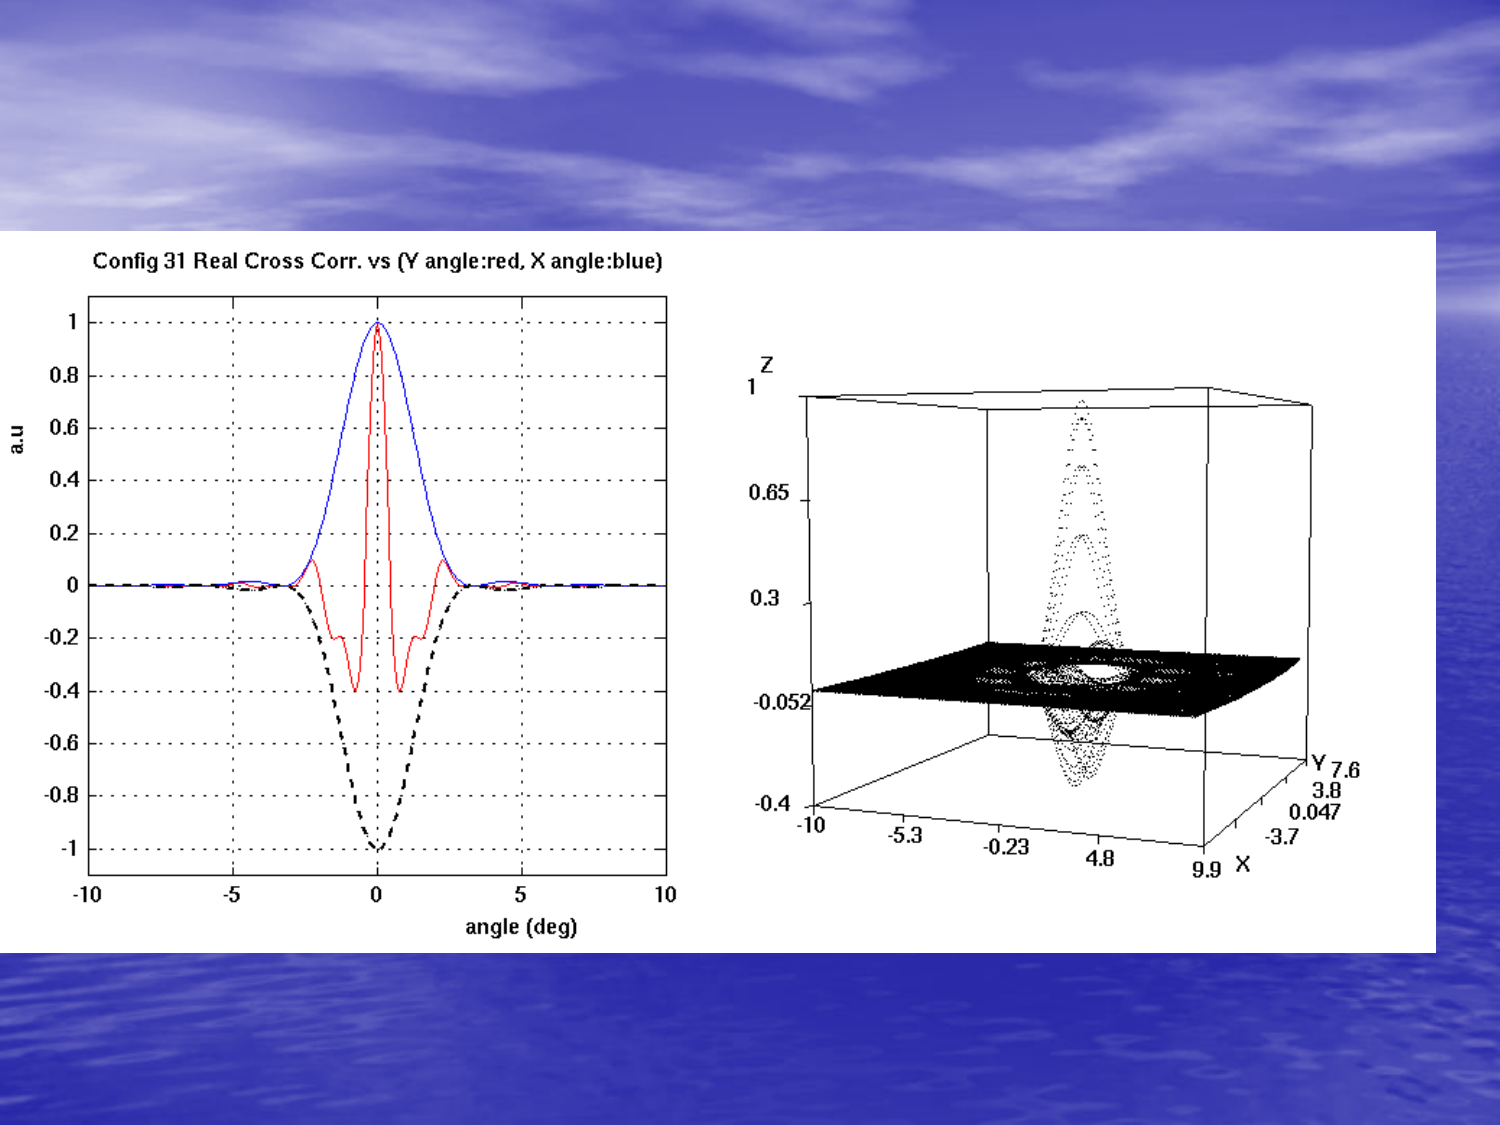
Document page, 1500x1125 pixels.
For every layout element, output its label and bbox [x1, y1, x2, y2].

picture [0, 231, 1436, 953]
